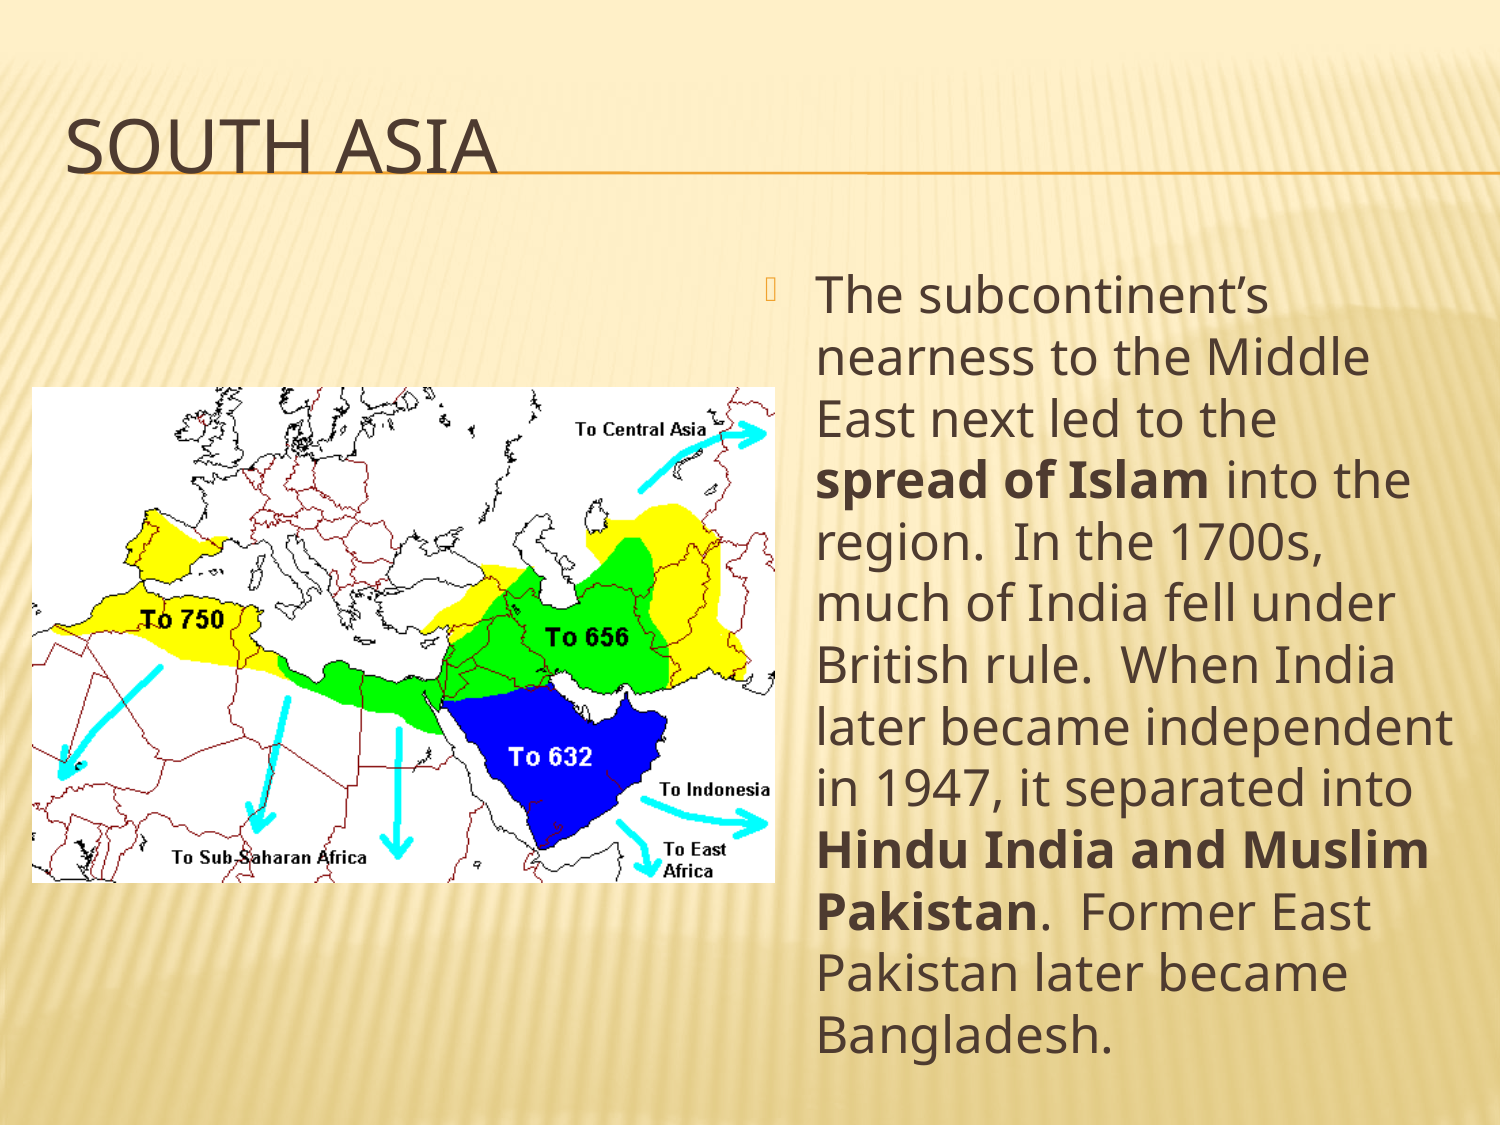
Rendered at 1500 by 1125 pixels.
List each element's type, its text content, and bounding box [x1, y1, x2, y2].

title South Asia [50, 75, 1475, 213]
list The subcontinent’s nearness to the Middle East next led to the spread of Islam into the region. In the 1700s, much of India fell under British rule. When India later became independent in 1947, it separated into Hindu India and Muslim Pakistan. Former East Pakistan later became Bangladesh. [750, 254, 1475, 1088]
picture [32, 387, 776, 884]
